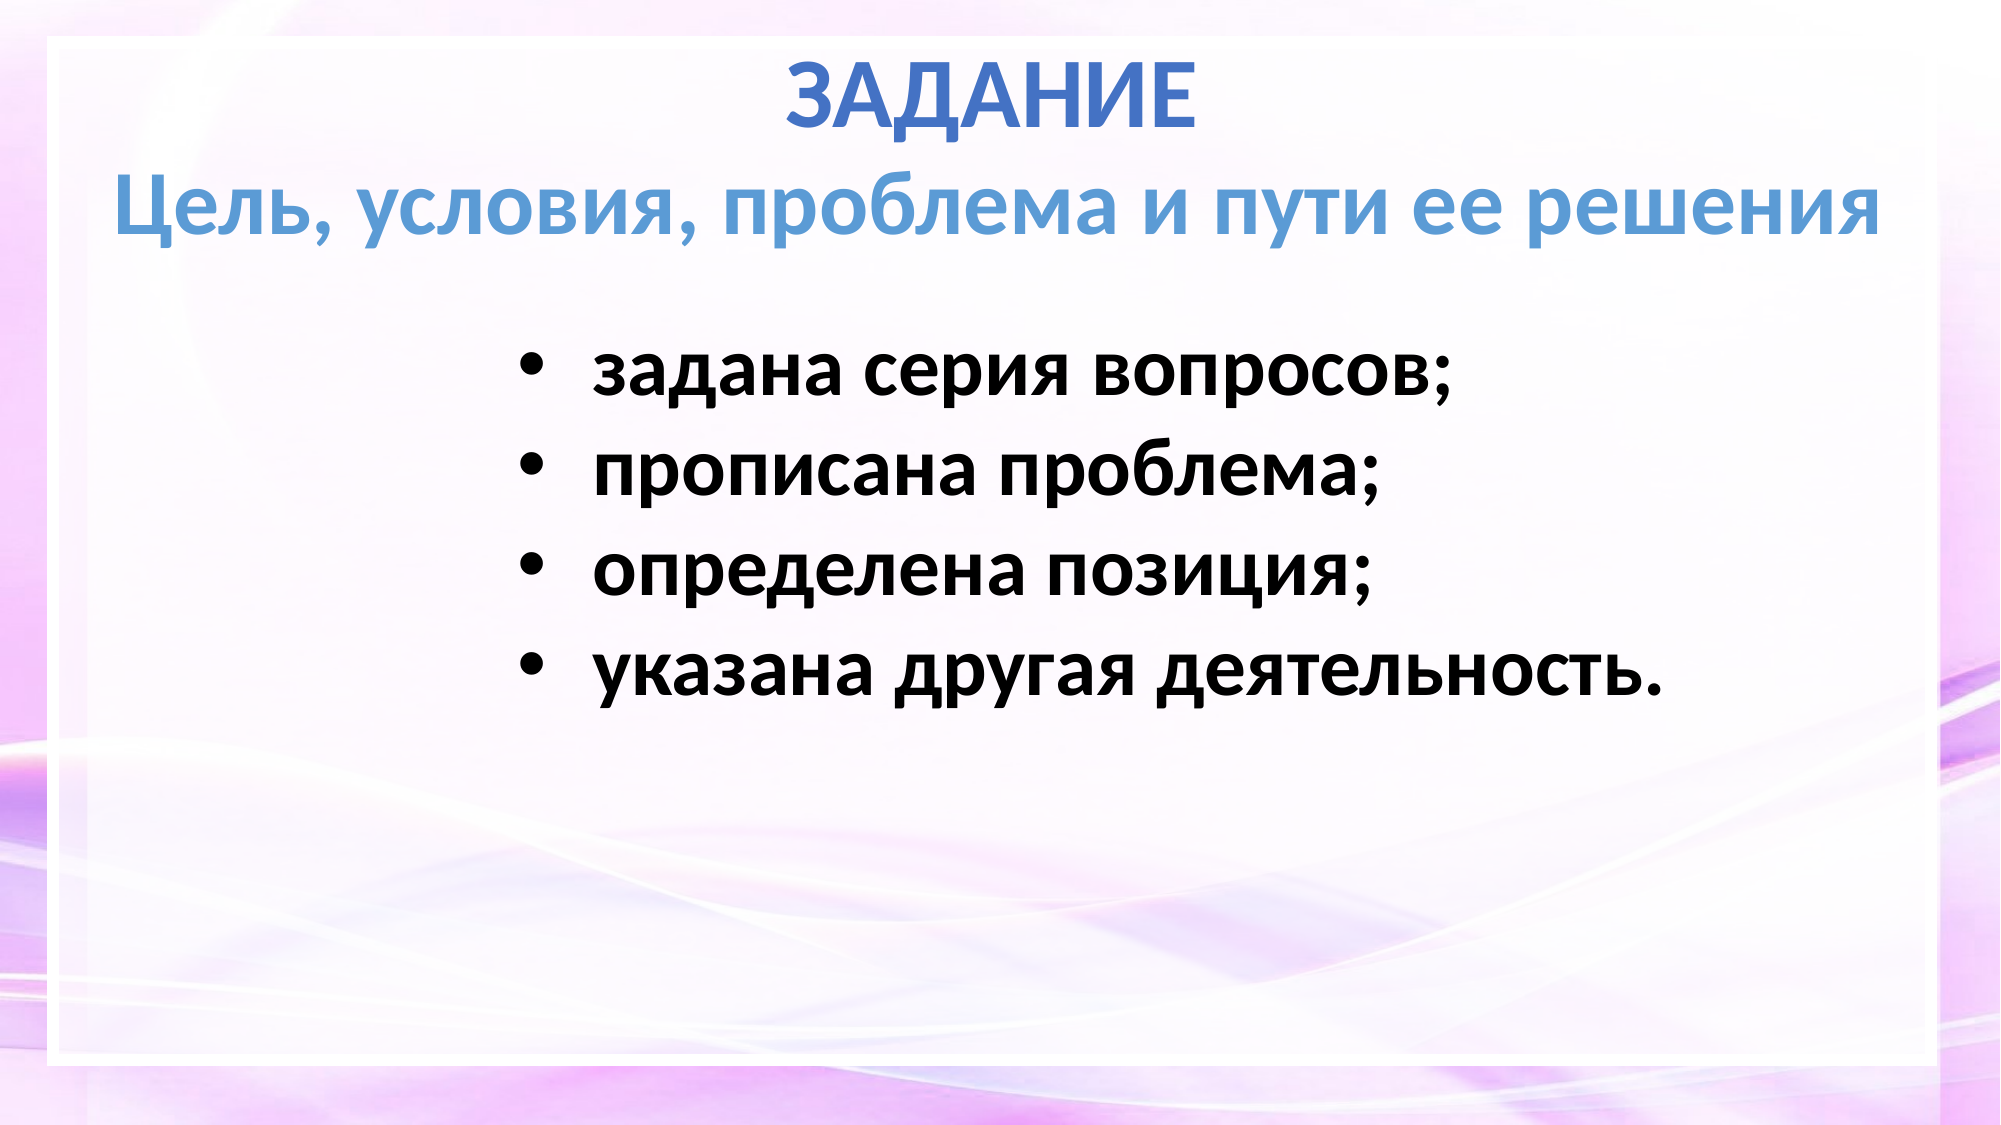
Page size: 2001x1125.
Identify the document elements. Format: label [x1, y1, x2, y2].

text_box [0, 0, 2000, 1125]
